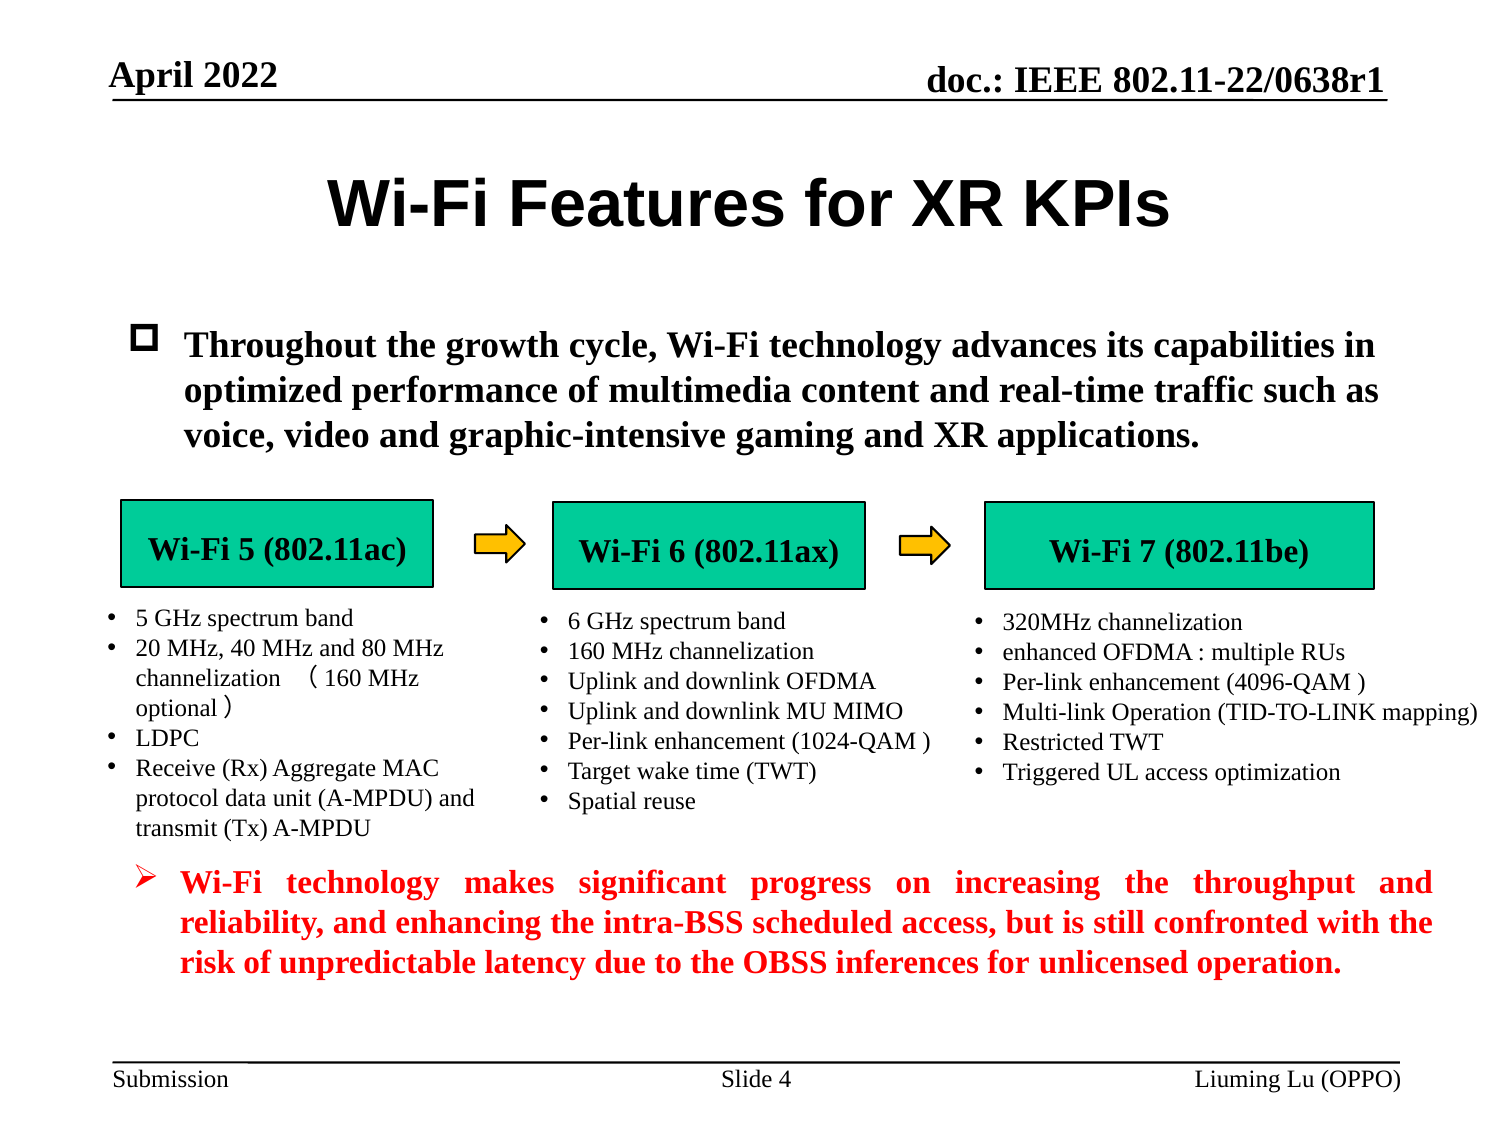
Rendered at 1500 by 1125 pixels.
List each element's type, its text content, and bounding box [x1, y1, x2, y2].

text_box Wi-Fi 6 (802.11ax) [552, 501, 866, 590]
text_box Wi-Fi technology makes significant progress on increasing the throughput and reliability, and enhancing the intra-BSS scheduled access, but is still confronted with the risk of unpredictable latency due to the OBSS inferences for unlicensed operation. [118, 853, 1450, 988]
slide_number Slide 4 [712, 1061, 800, 1093]
footer Liuming Lu (OPPO) [949, 1061, 1402, 1093]
text_box 6 GHz spectrum band 160 MHz channelization Uplink and downlink OFDMA Uplink and downlink MU MIMO Per-link enhancement (1024-QAM ) Target wake time (TWT) Spatial reuse [525, 597, 953, 822]
list Throughout the growth cycle, Wi-Fi technology advances its capabilities in optimized performance of multimedia content and real-time traffic such as voice, video and graphic-intensive gaming and XR applications. [112, 312, 1402, 488]
text_box Wi-Fi 7 (802.11be) [984, 501, 1374, 590]
text_box 320MHz channelization enhanced OFDMA : multiple RUs Per-link enhancement (4096-QAM ) Multi-link Operation (TID-TO-LINK mapping) Restricted TWT Triggered UL access optimization [959, 598, 1500, 853]
text_box Wi-Fi 5 (802.11ac) [121, 499, 434, 588]
text_box [900, 526, 951, 565]
title Wi-Fi Features for XR KPIs [112, 112, 1388, 288]
text_box [474, 525, 526, 563]
text_box 5 GHz spectrum band 20 MHz, 40 MHz and 80 MHz channelization （160 MHz optional） LDPC Receive (Rx) Aggregate MAC protocol data unit (A-MPDU) and transmit (Tx) A-MPDU [92, 594, 525, 879]
